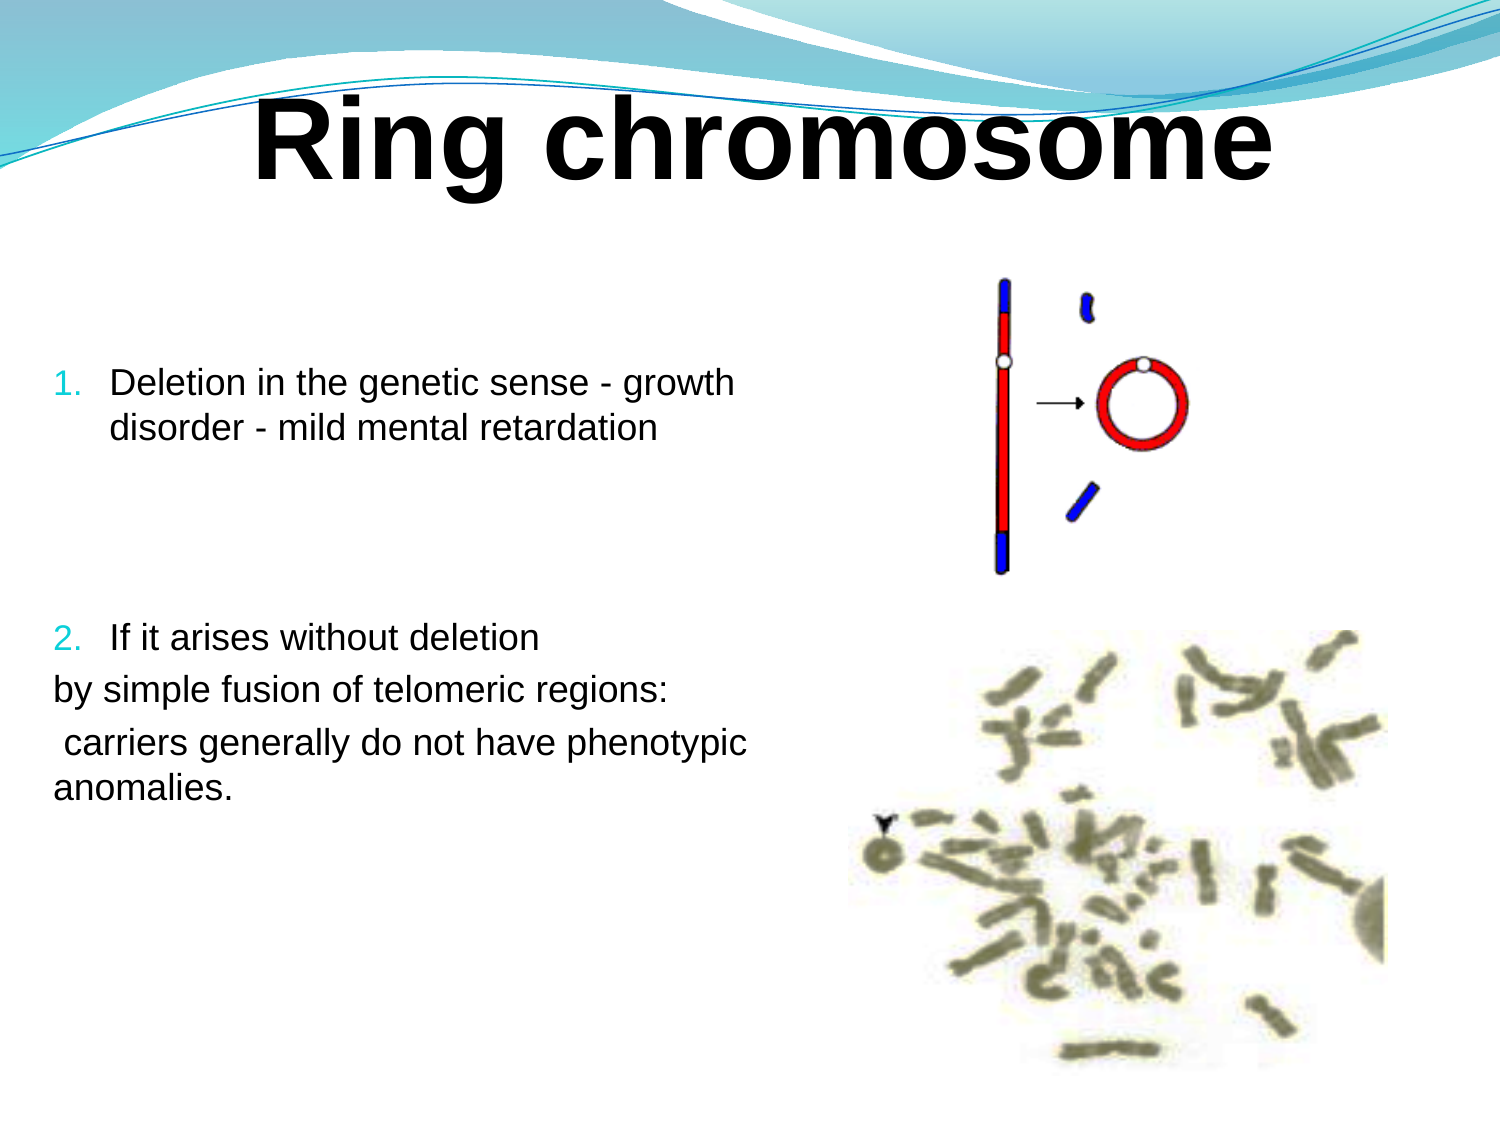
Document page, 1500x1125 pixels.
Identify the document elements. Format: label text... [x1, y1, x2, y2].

title Ring chromosome [88, 42, 1439, 231]
subtitle Deletion in the genetic sense - growth disorder - mild mental retardation If it arises without deletion by simple fusion of telomeric regions: carriers generally do not have phenotypic anomalies. [53, 350, 821, 1071]
picture [848, 630, 1389, 1076]
picture [949, 249, 1223, 611]
